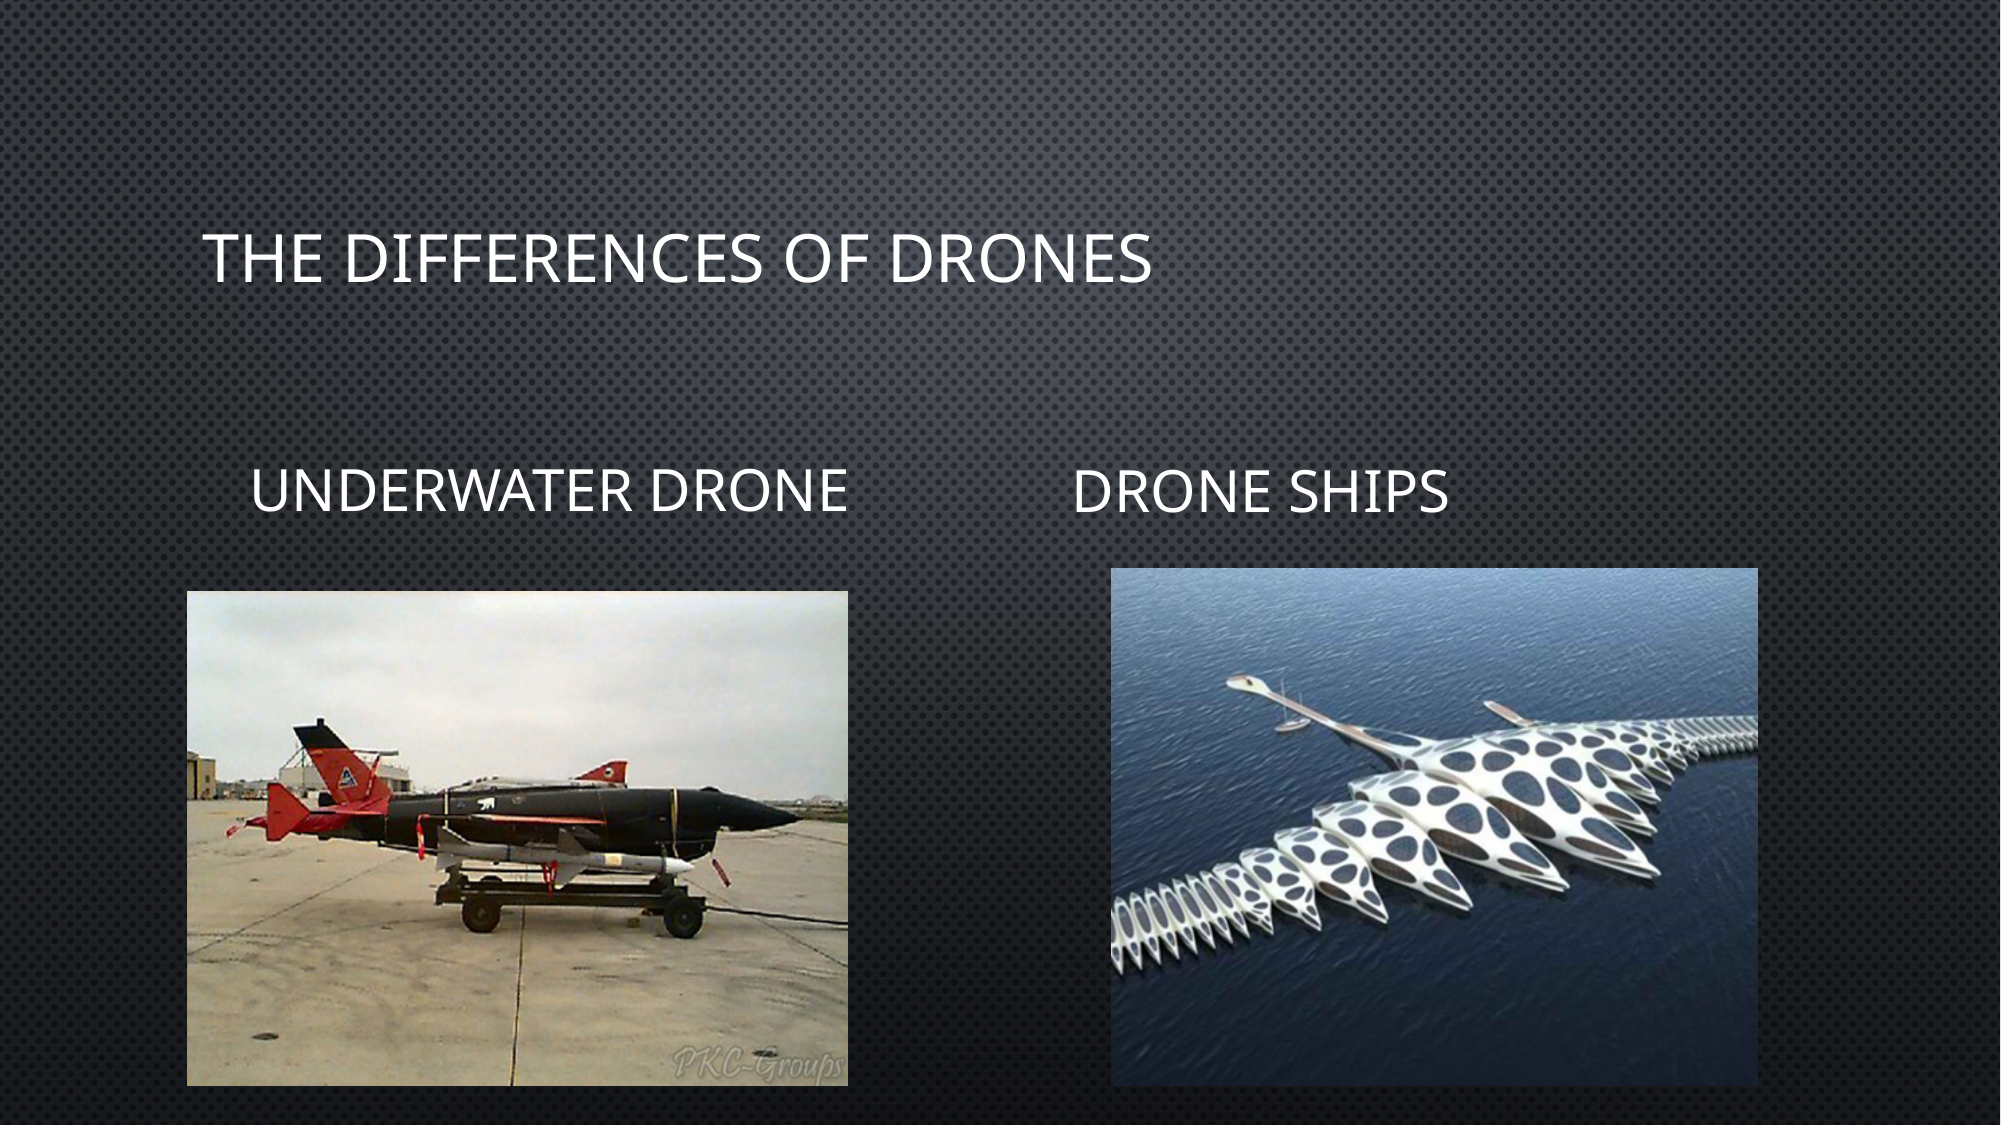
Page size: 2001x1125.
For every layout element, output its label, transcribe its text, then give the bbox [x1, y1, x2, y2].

list Underwater drone [234, 436, 988, 531]
title The differences of drones [187, 99, 1813, 413]
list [1111, 568, 1758, 1087]
list Drone ships [1056, 437, 1813, 532]
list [186, 591, 848, 1086]
